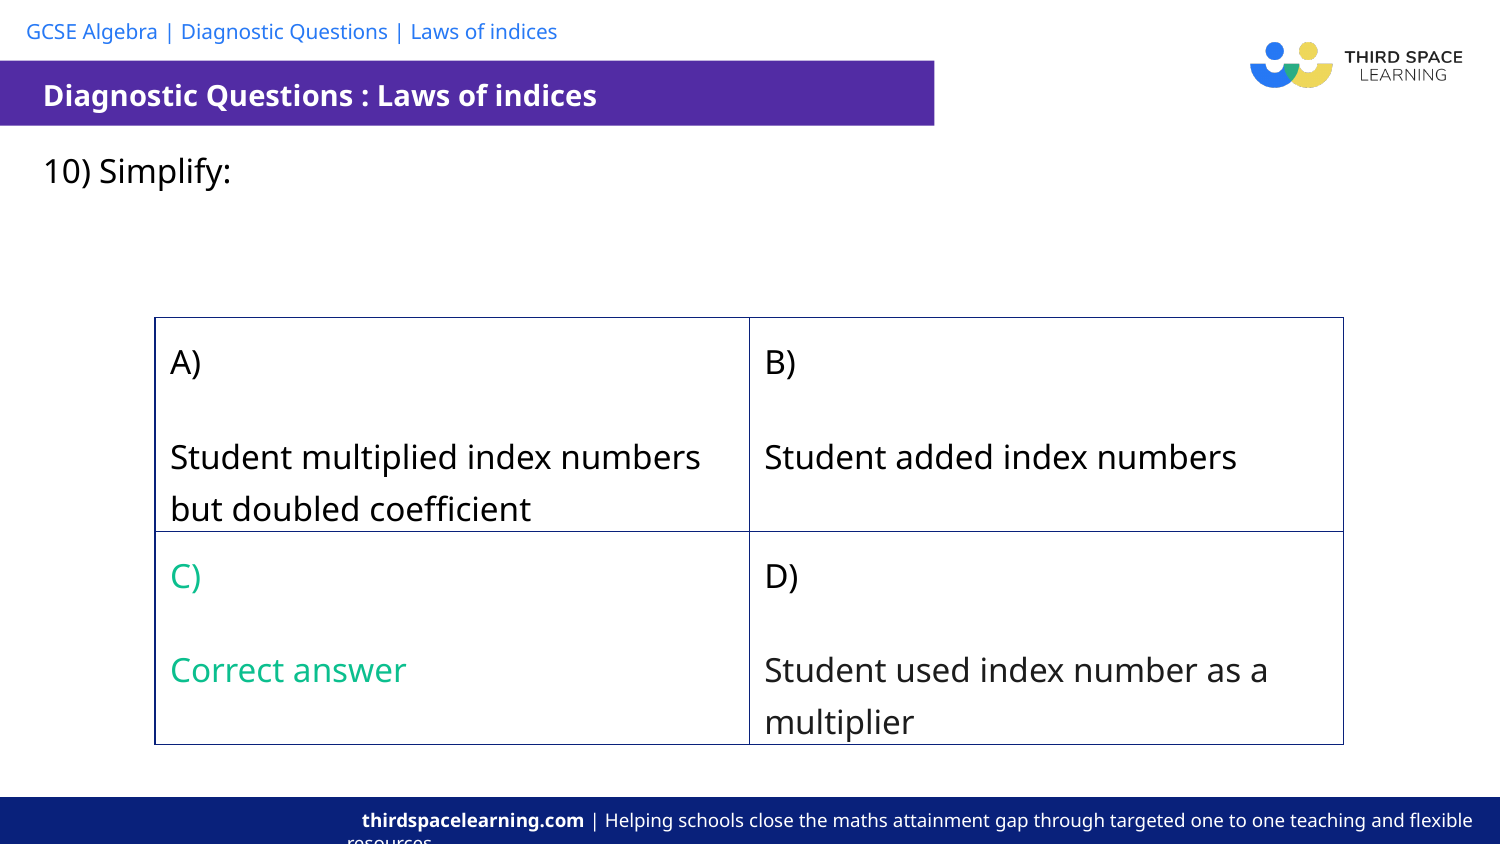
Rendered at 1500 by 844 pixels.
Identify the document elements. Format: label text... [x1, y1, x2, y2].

text_box Diagnostic Questions : Laws of indices [27, 61, 778, 127]
picture [1250, 33, 1465, 99]
